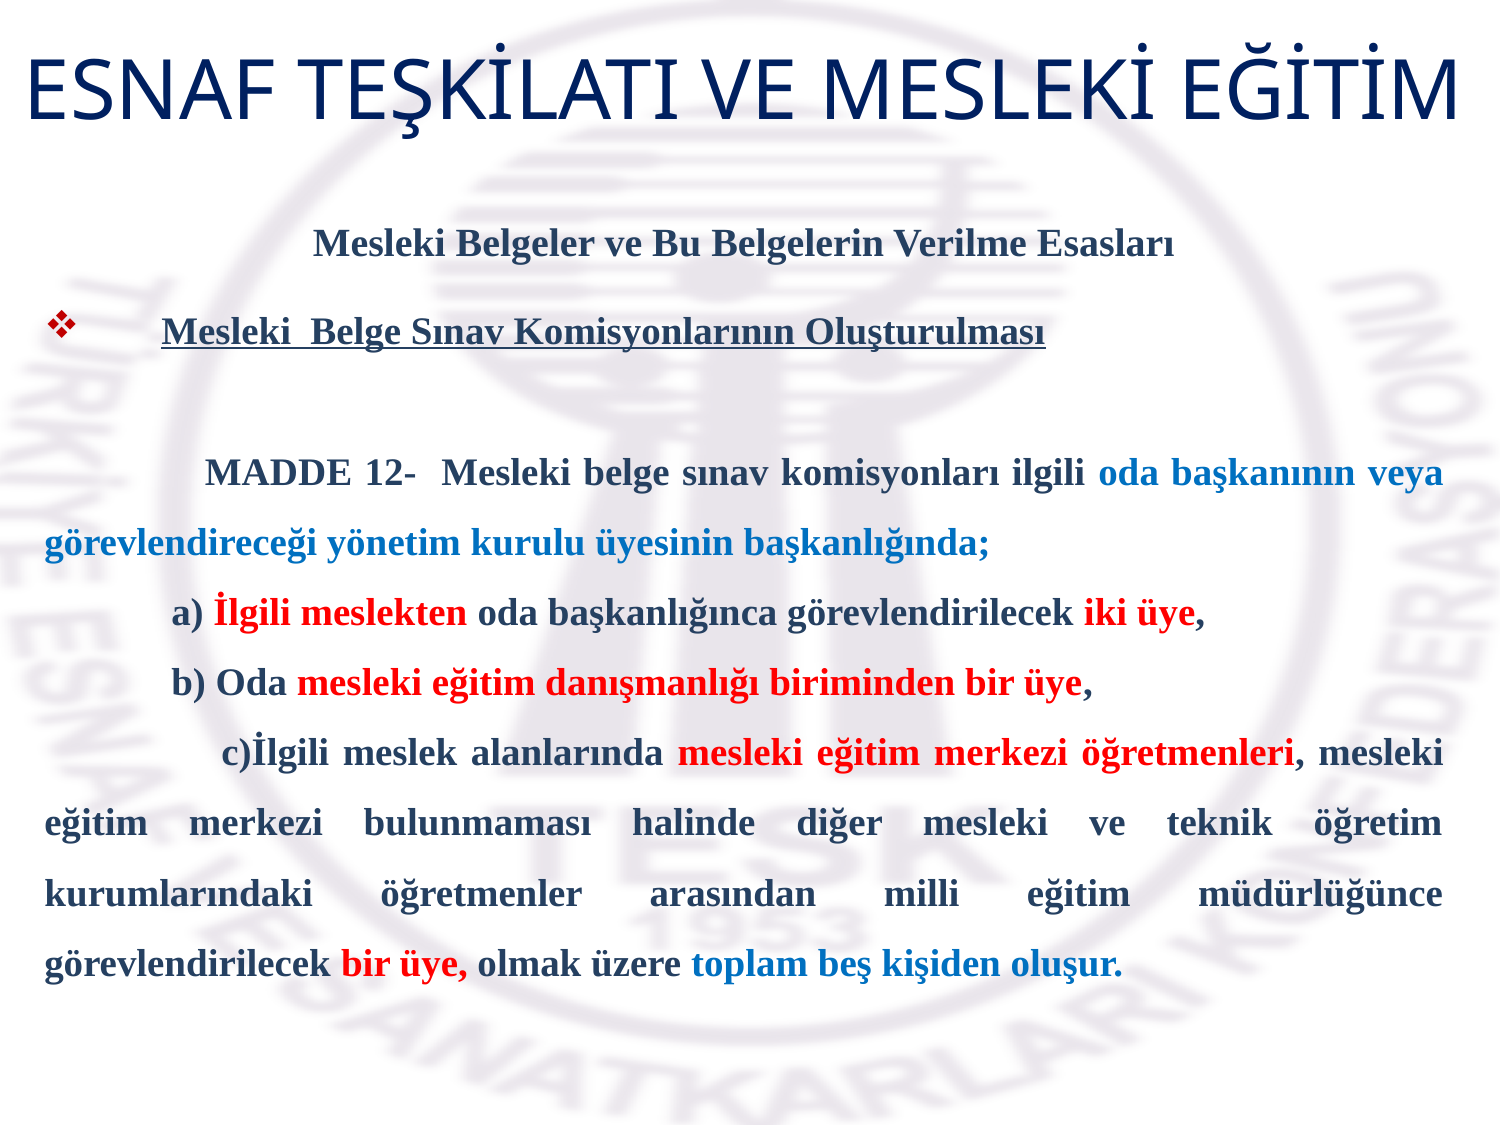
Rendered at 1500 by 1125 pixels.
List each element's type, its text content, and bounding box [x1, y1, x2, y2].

text_box Mesleki Belgeler ve Bu Belgelerin Verilme Esasları Mesleki Belge Sınav Komisyonlarının Oluşturulması MADDE 12- Mesleki belge sınav komisyonları ilgili oda başkanının veya görevlendireceği yönetim kurulu üyesinin başkanlığında; a) İlgili meslekten oda başkanlığınca görevlendirilecek iki üye, b) Oda mesleki eğitim danışmanlığı biriminden bir üye, c)İlgili meslek alanlarında mesleki eğitim merkezi öğretmenleri, mesleki eğitim merkezi bulunmaması halinde diğer mesleki ve teknik öğretim kurumlarındaki öğretmenler arasından milli eğitim müdürlüğünce görevlendirilecek bir üye, olmak üzere toplam beş kişiden oluşur. [29, 173, 1459, 1125]
text_box ESNAF TEŞKİLATI VE MESLEKİ EĞİTİM [0, 0, 1495, 173]
